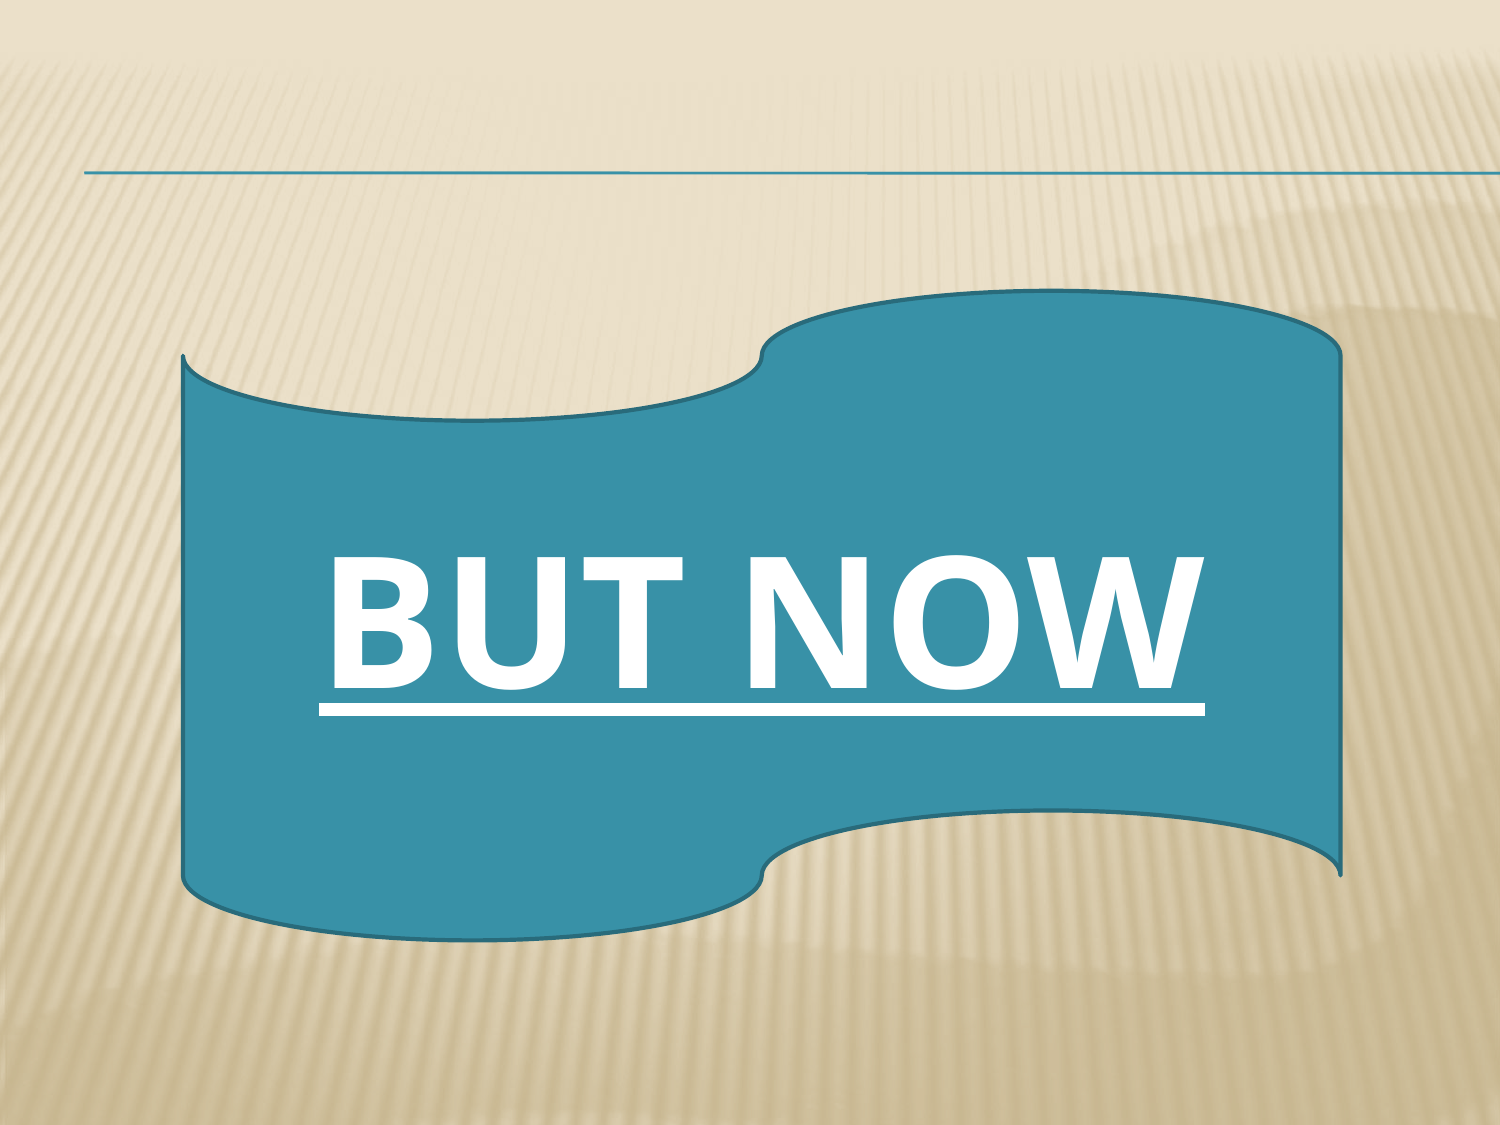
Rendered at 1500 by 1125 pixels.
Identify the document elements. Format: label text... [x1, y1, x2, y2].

text_box BUT NOW [180, 288, 1343, 943]
